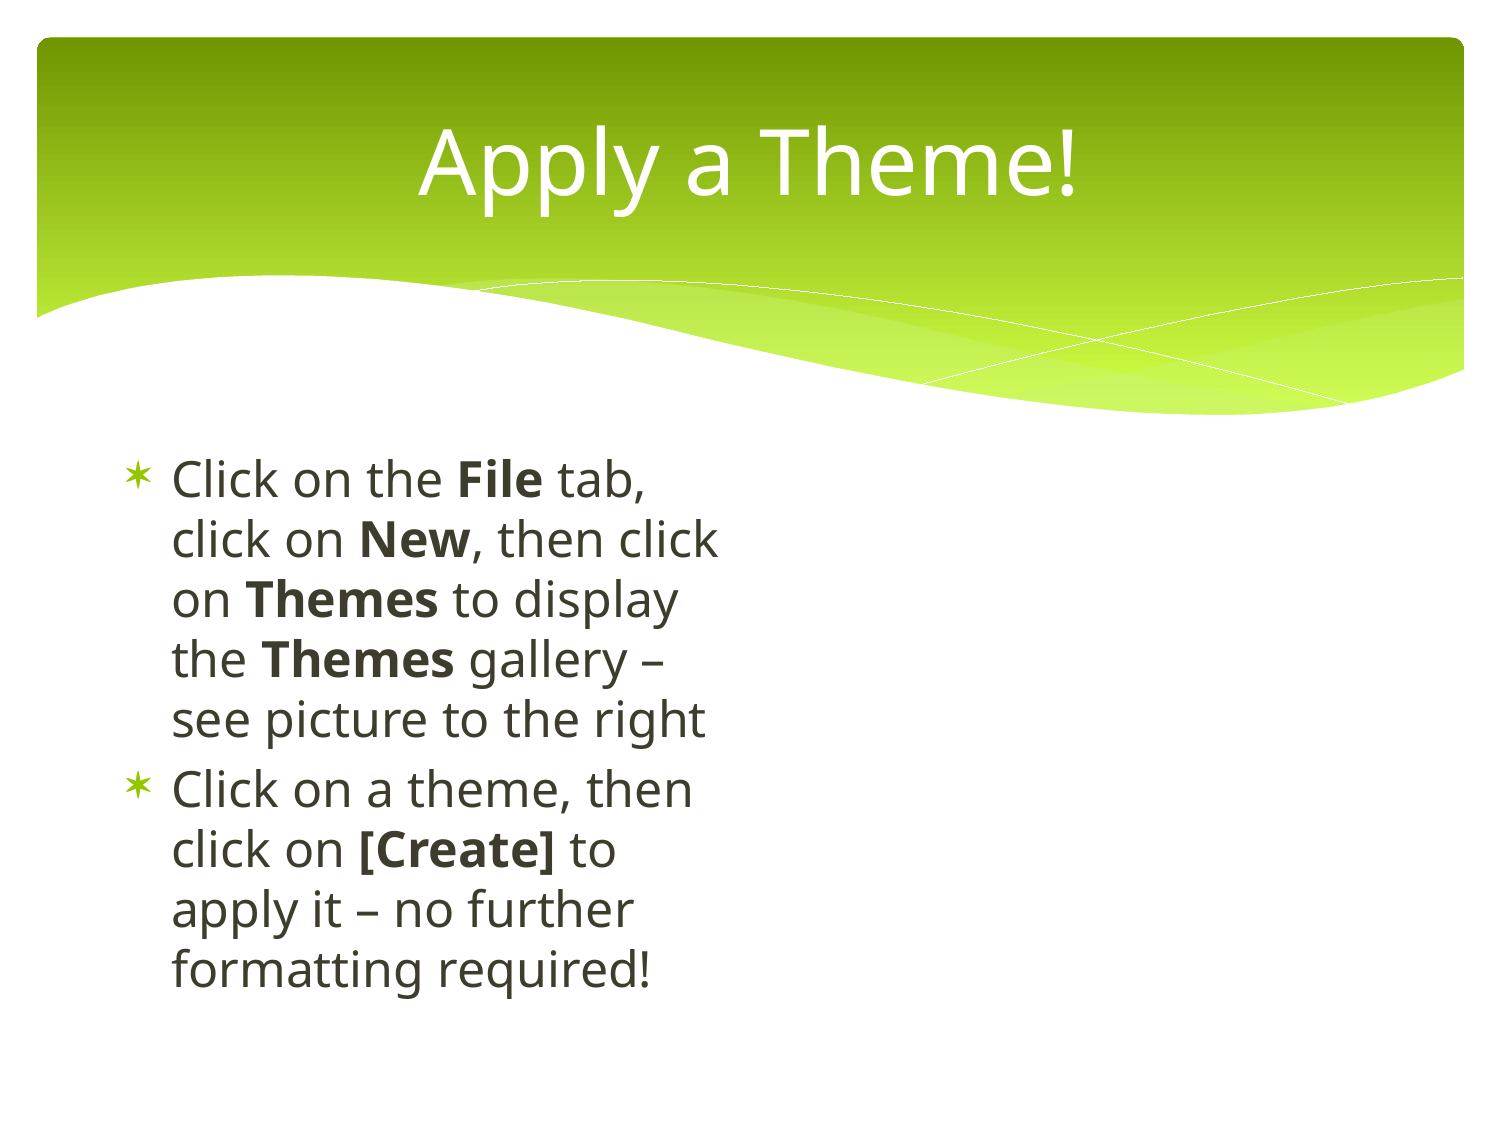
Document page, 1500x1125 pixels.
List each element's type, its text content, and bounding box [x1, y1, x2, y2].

list Click on the File tab, click on New, then click on Themes to display the Themes gallery – see picture to the right Click on a theme, then click on [Create] to apply it – no further formatting required! [111, 439, 738, 1005]
title Apply a Theme! [75, 55, 1425, 261]
